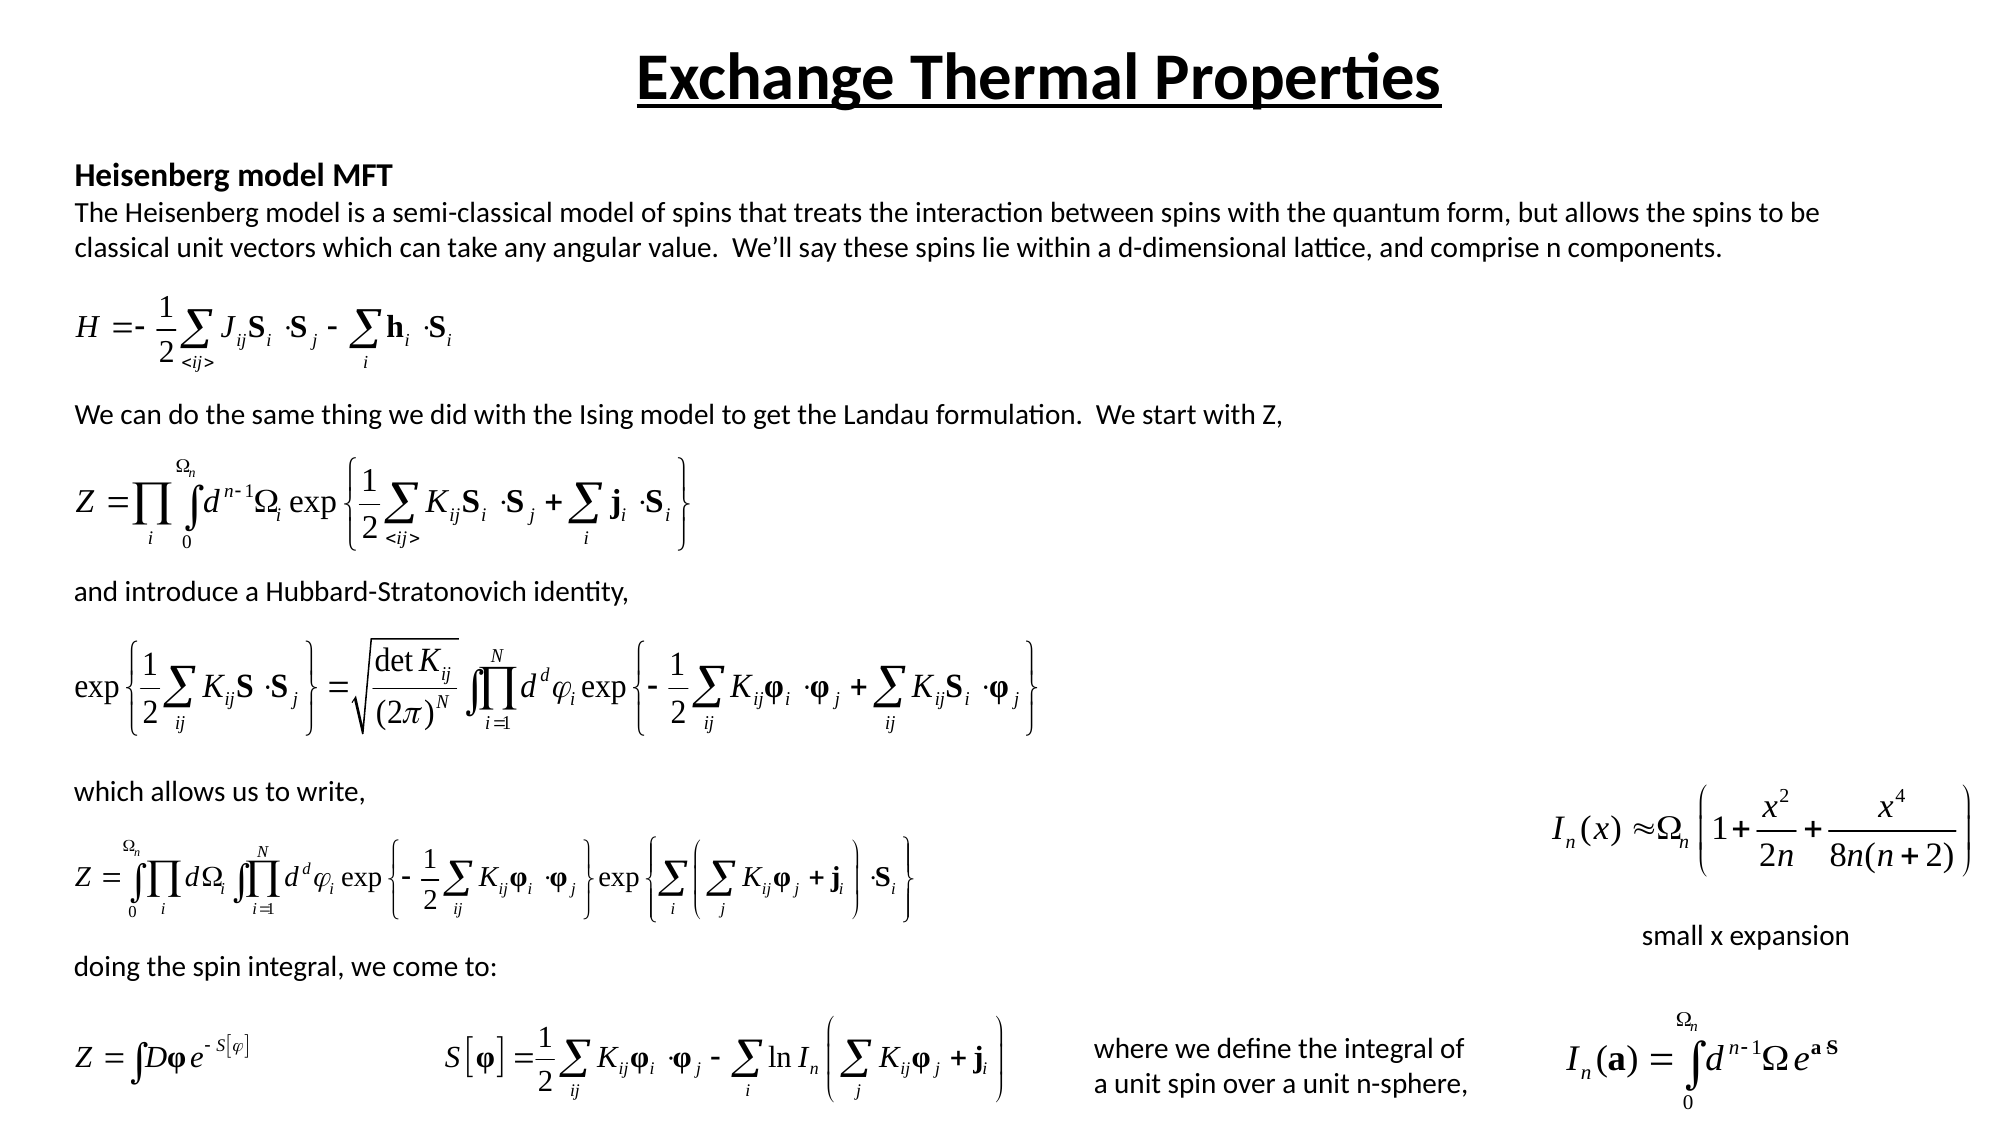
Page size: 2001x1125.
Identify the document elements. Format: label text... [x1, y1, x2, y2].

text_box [69, 1011, 1012, 1108]
text_box doing the spin integral, we come to: [58, 940, 516, 991]
text_box Heisenberg model MFT The Heisenberg model is a semi-classical model of spins that treats the interaction between spins with the quantum form, but allows the spins to be classical unit vectors which can take any angular value. We’ll say these spins lie within a d-dimensional lattice, and comprise n components. [59, 146, 1925, 271]
text_box and introduce a Hubbard-Stratonovich identity, [58, 564, 669, 615]
text_box Exchange Thermal Properties [621, 25, 1457, 121]
text_box where we define the integral of a unit spin over a unit n-sphere, [1078, 1022, 1492, 1107]
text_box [69, 831, 920, 928]
text_box We can do the same thing we did with the Ising model to get the Landau formulation. We start with Z, [59, 387, 1331, 438]
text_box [69, 632, 1044, 743]
text_box small x expansion [1627, 908, 1899, 959]
text_box which allows us to write, [58, 765, 516, 815]
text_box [1545, 775, 1981, 886]
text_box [69, 451, 698, 557]
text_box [1559, 1003, 1849, 1119]
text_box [69, 287, 461, 378]
